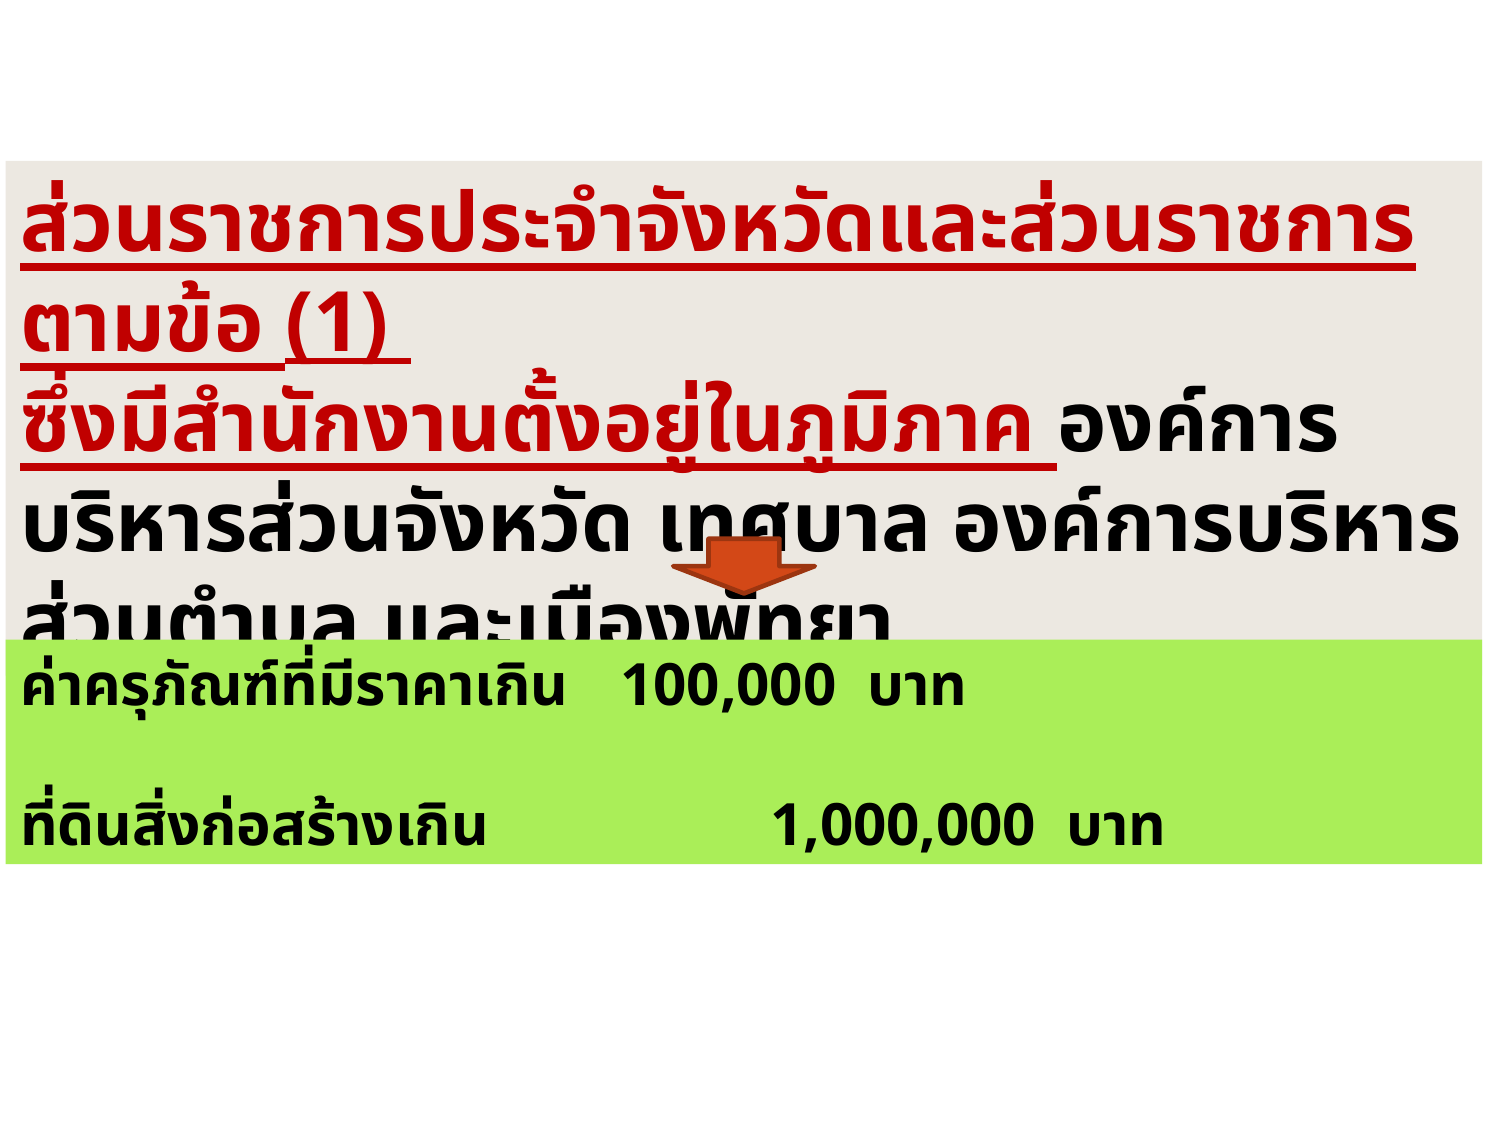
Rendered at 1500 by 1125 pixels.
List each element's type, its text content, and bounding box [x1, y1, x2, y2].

text_box ส่วนราชการประจำจังหวัดและส่วนราชการตามข้อ (1) ซึ่งมีสำนักงานตั้งอยู่ในภูมิภาค องค์การบริหารส่วนจังหวัด เทศบาล องค์การบริหารส่วนตำบล และเมืองพัทยา [5, 160, 1483, 639]
text_box [670, 536, 818, 596]
text_box ค่าครุภัณฑ์ที่มีราคาเกิน 100,000 บาท ที่ดินสิ่งก่อสร้างเกิน 1,000,000 บาท [5, 639, 1483, 865]
